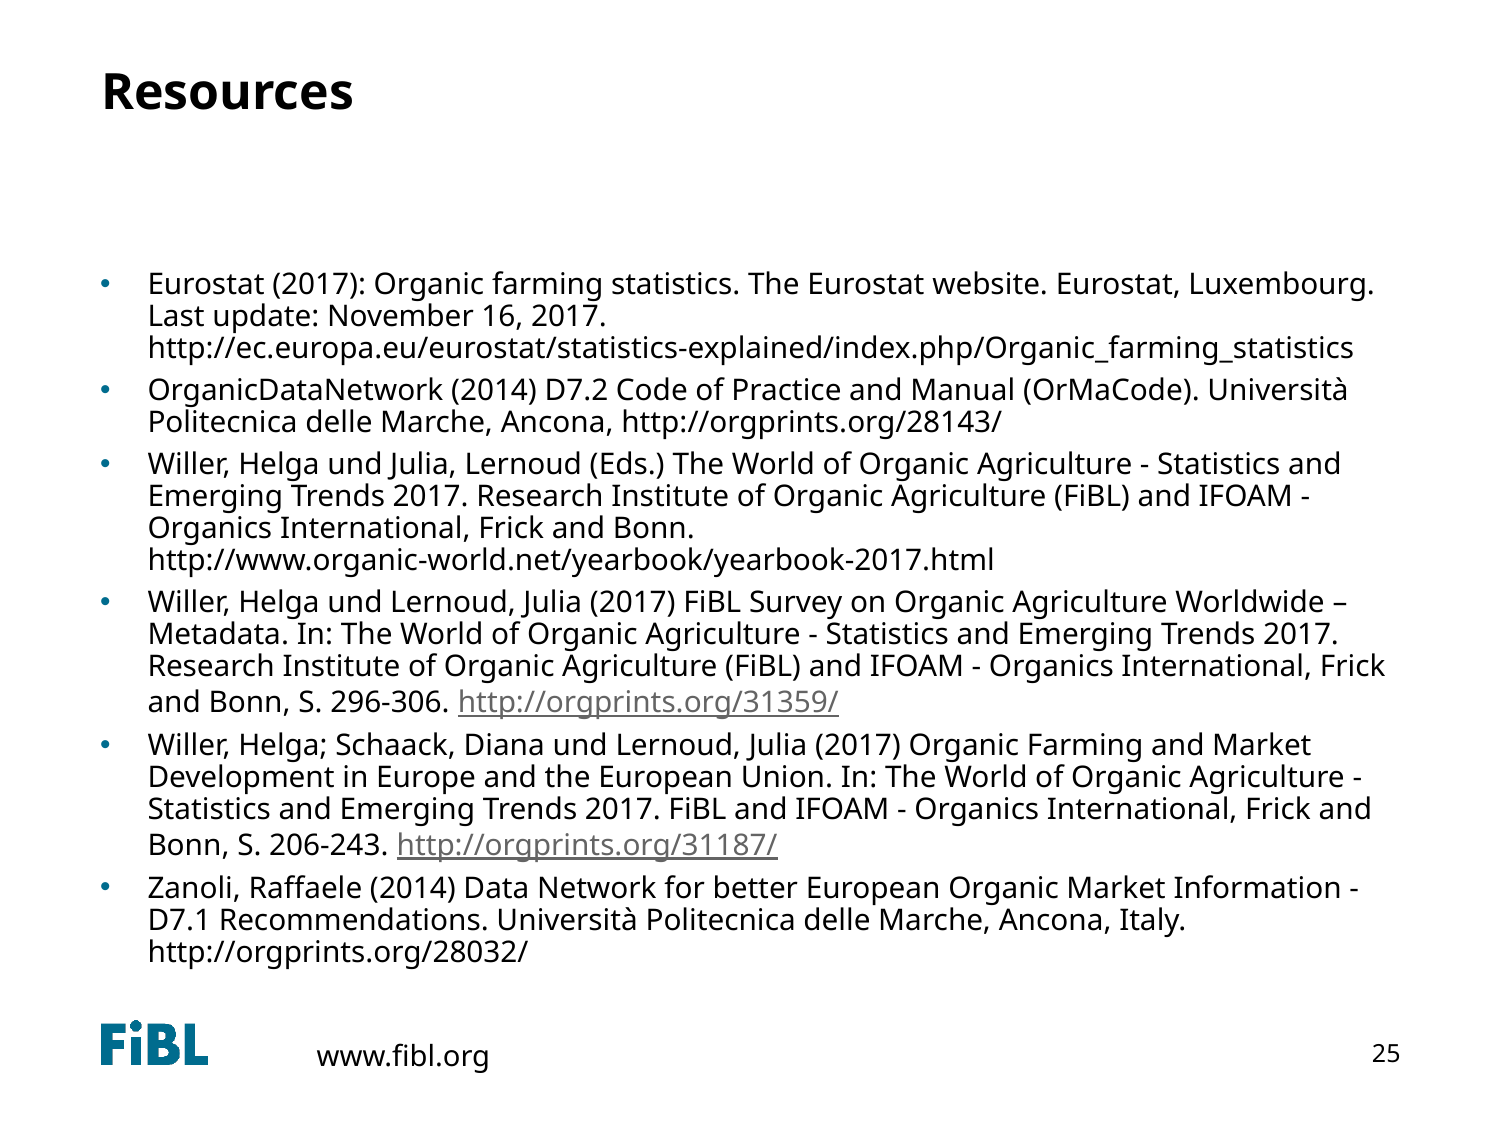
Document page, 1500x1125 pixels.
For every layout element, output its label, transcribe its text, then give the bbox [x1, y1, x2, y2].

picture [159, 1049, 168, 1056]
picture [159, 1032, 165, 1039]
picture [101, 1020, 208, 1065]
title Resources [101, 66, 1399, 170]
list Eurostat (2017): Organic farming statistics. The Eurostat website. Eurostat, Luxembourg. Last update: November 16, 2017. http://ec.europa.eu/eurostat/statistics-explained/index.php/Organic_farming_statistics OrganicDataNetwork (2014) D7.2 Code of Practice and Manual (OrMaCode). Università Politecnica delle Marche, Ancona, http://orgprints.org/28143/ Willer, Helga und Julia, Lernoud (Eds.) The World of Organic Agriculture - Statistics and Emerging Trends 2017. Research Institute of Organic Agriculture (FiBL) and IFOAM - Organics International, Frick and Bonn. http://www.organic-world.net/yearbook/yearbook-2017.html Willer, Helga und Lernoud, Julia (2017) FiBL Survey on Organic Agriculture Worldwide – Metadata. In: The World of Organic Agriculture - Statistics and Emerging Trends 2017. Research Institute of Organic Agriculture (FiBL) and IFOAM - Organics International, Frick and Bonn, S. 296-306. http://orgprints.org/31359/ Willer, Helga; Schaack, Diana und Lernoud, Julia (2017) Organic Farming and Market Development in Europe and the European Union. In: The World of Organic Agriculture - Statistics and Emerging Trends 2017. FiBL and IFOAM - Organics International, Frick and Bonn, S. 206-243. http://orgprints.org/31187/ Zanoli, Raffaele (2014) Data Network for better European Organic Market Information - D7.1 Recommendations. Università Politecnica delle Marche, Ancona, Italy. http://orgprints.org/28032/ [100, 268, 1400, 976]
slide_number 25 [1270, 1020, 1401, 1080]
